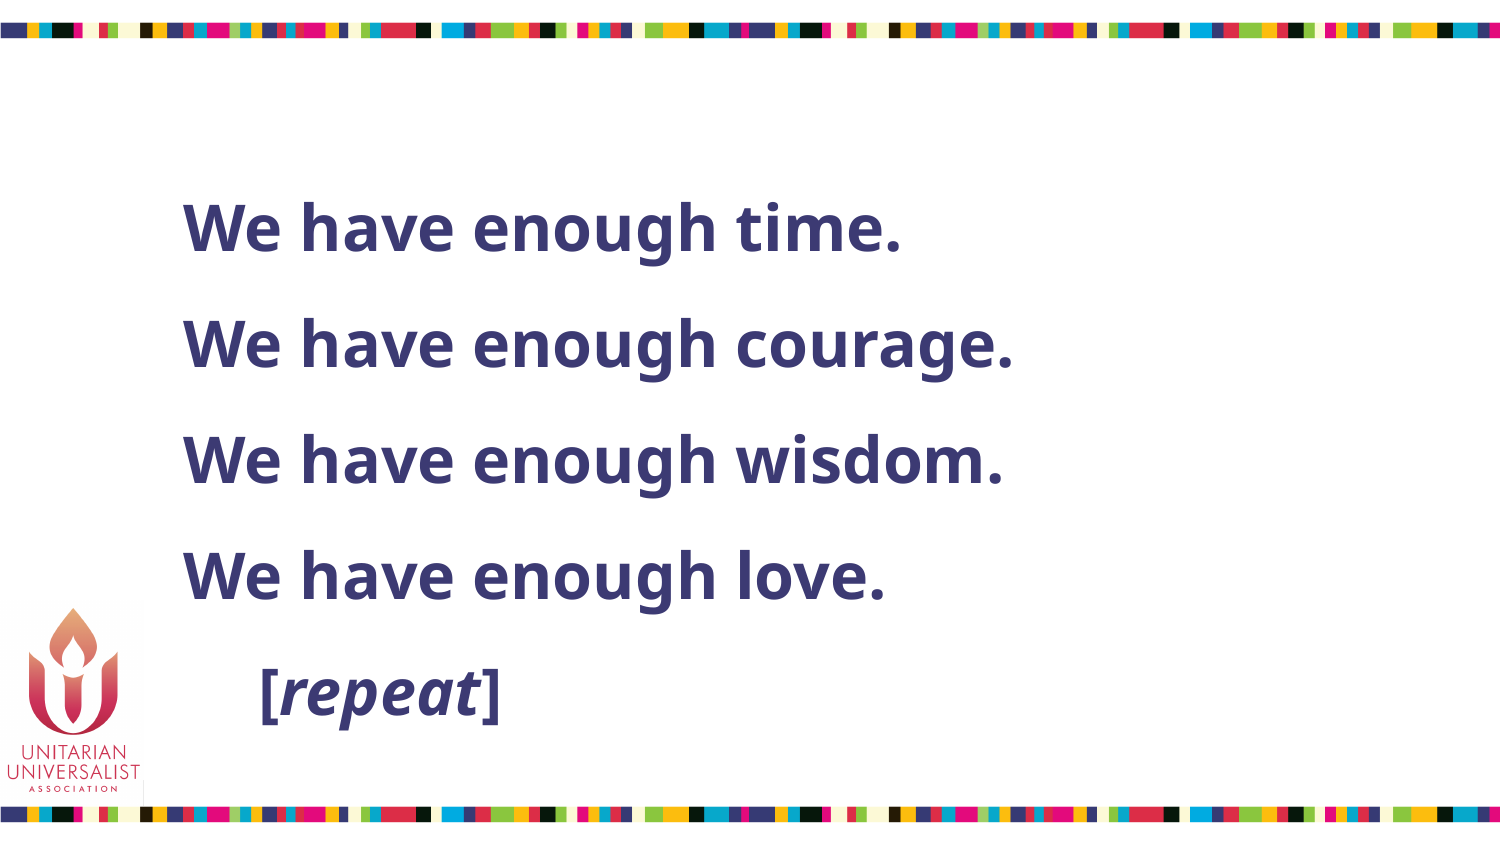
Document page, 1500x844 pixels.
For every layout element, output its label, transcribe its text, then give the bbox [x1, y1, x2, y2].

picture [0, 600, 1500, 824]
text_box We have enough time. We have enough courage. We have enough wisdom. We have enough love. [repeat] [168, 132, 1500, 744]
picture [0, 22, 1500, 40]
